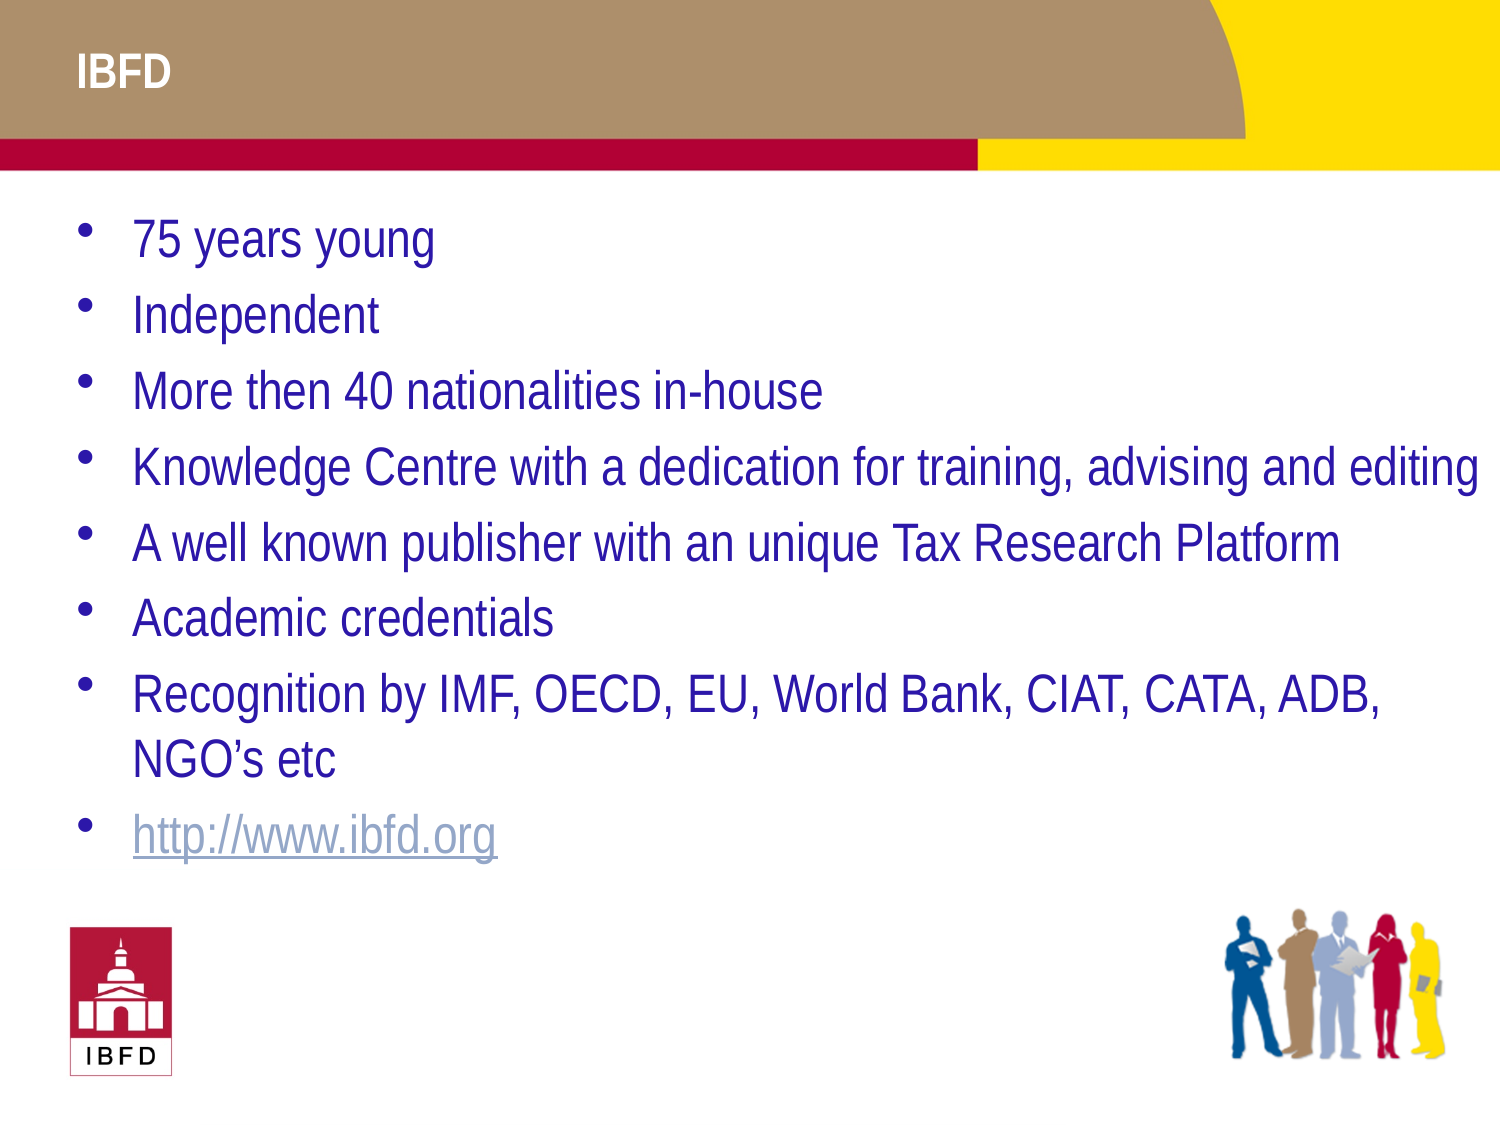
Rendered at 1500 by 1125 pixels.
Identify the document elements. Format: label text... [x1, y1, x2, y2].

list 75 years young Independent More then 40 nationalities in-house Knowledge Centre with a dedication for training, advising and editing A well known publisher with an unique Tax Research Platform Academic credentials Recognition by IMF, OECD, EU, World Bank, CIAT, CATA, ADB, NGO’s etc http://www.ibfd.org [61, 196, 1500, 906]
title IBFD [61, 24, 1200, 114]
picture [0, 0, 1500, 1125]
